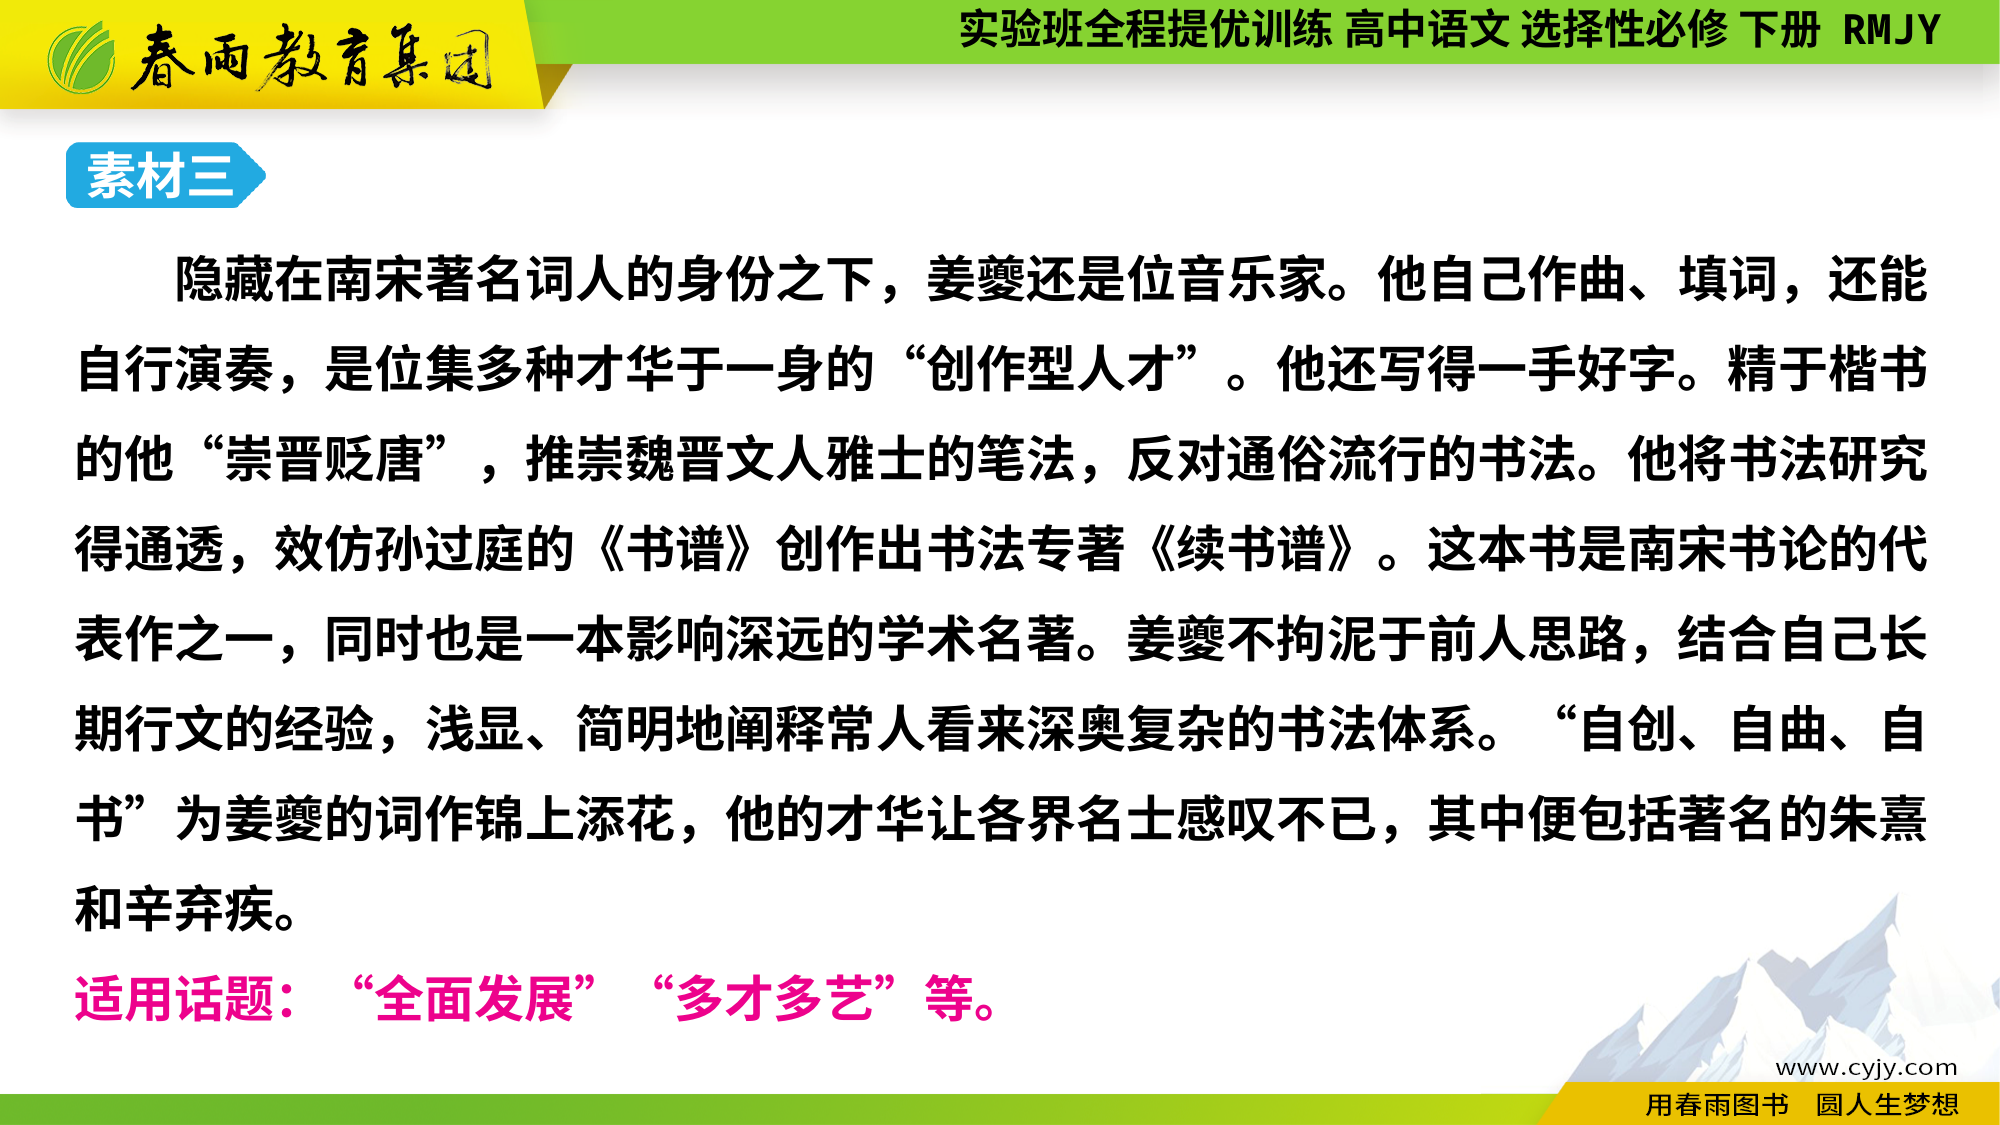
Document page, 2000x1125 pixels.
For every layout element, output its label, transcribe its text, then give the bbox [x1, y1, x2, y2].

picture [0, 0, 2000, 1125]
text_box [66, 136, 266, 214]
list 隐藏在南宋著名词人的身份之下，姜夔还是位音乐家。他自己作曲、填词，还能自行演奏，是位集多种才华于一身的“创作型人才”。他还写得一手好字。精于楷书的他“崇晋贬唐”，推崇魏晋文人雅士的笔法，反对通俗流行的书法。他将书法研究得通透，效仿孙过庭的《书谱》创作出书法专著《续书谱》。这本书是南宋书论的代表作之一，同时也是一本影响深远的学术名著。姜夔不拘泥于前人思路，结合自己长期行文的经验，浅显、简明地阐释常人看来深奥复杂的书法体系。“自创、自曲、自书”为姜夔的词作锦上添花，他的才华让各界名士感叹不已，其中便包括著名的朱熹和辛弃疾。 适用话题：“全面发展”“多才多艺”等。 [59, 209, 1944, 1043]
